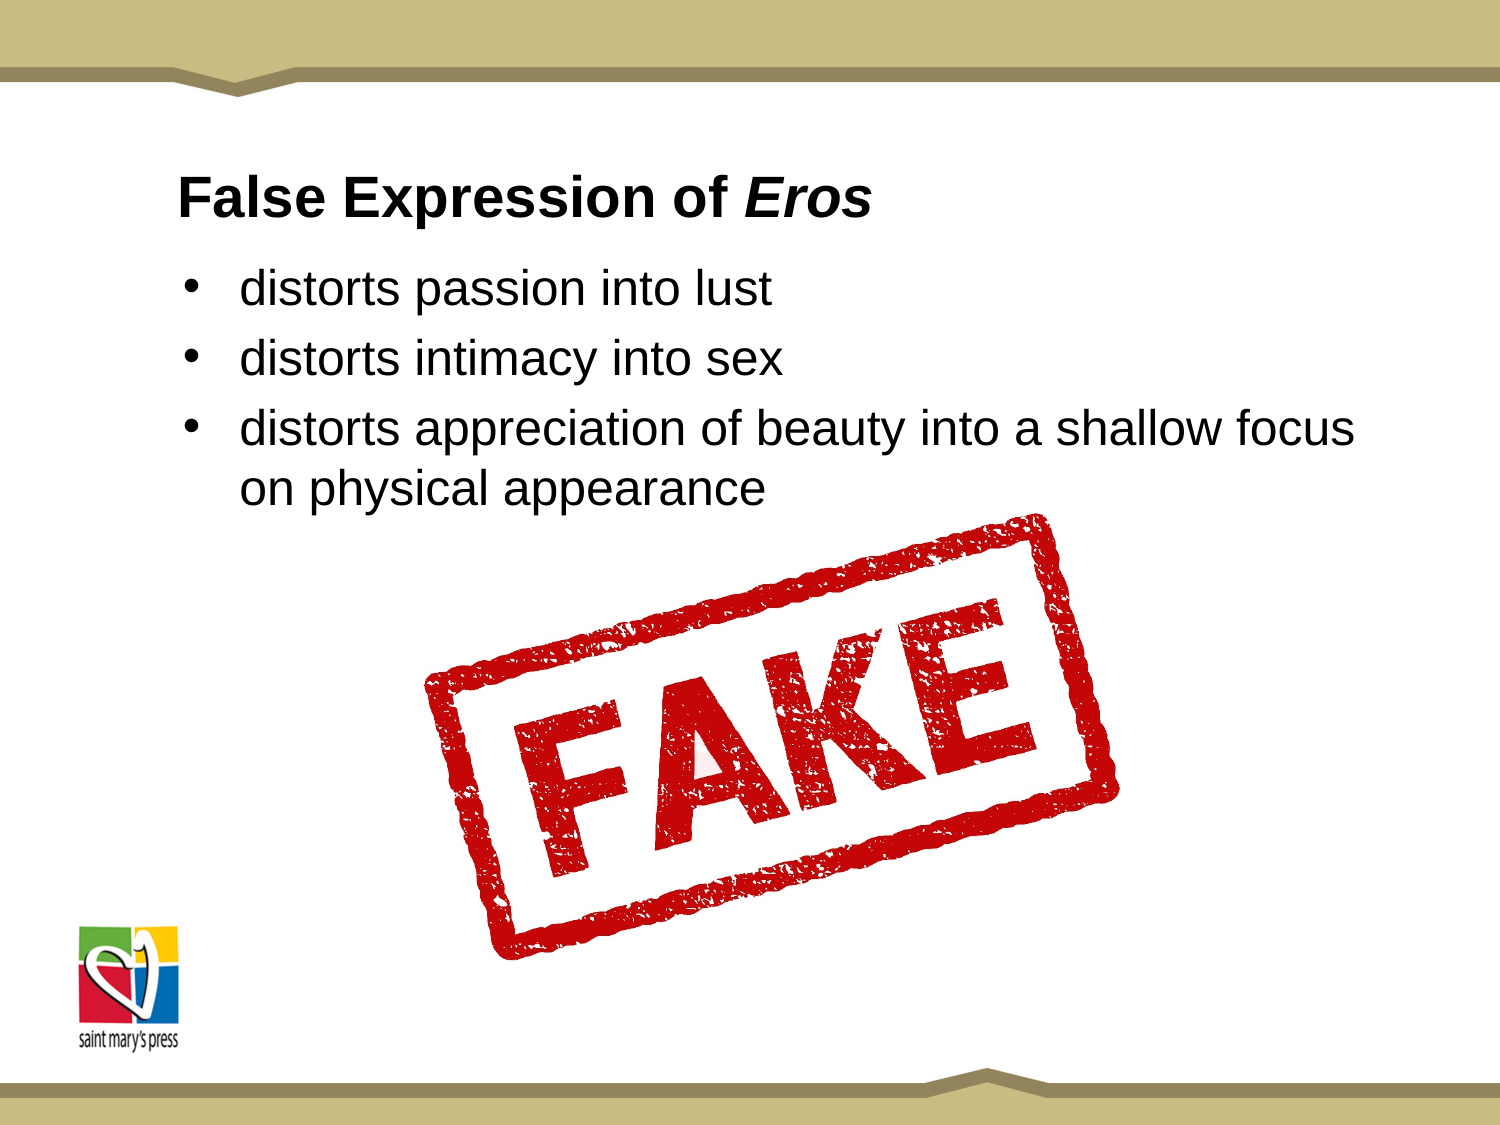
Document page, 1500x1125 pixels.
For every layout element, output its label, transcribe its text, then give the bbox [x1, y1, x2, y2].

text_box distorts passion into lust distorts intimacy into sex distorts appreciation of beauty into a shallow focus on physical appearance [168, 248, 1393, 966]
picture [0, 0, 1500, 1125]
title False Expression of Eros [162, 149, 1500, 238]
